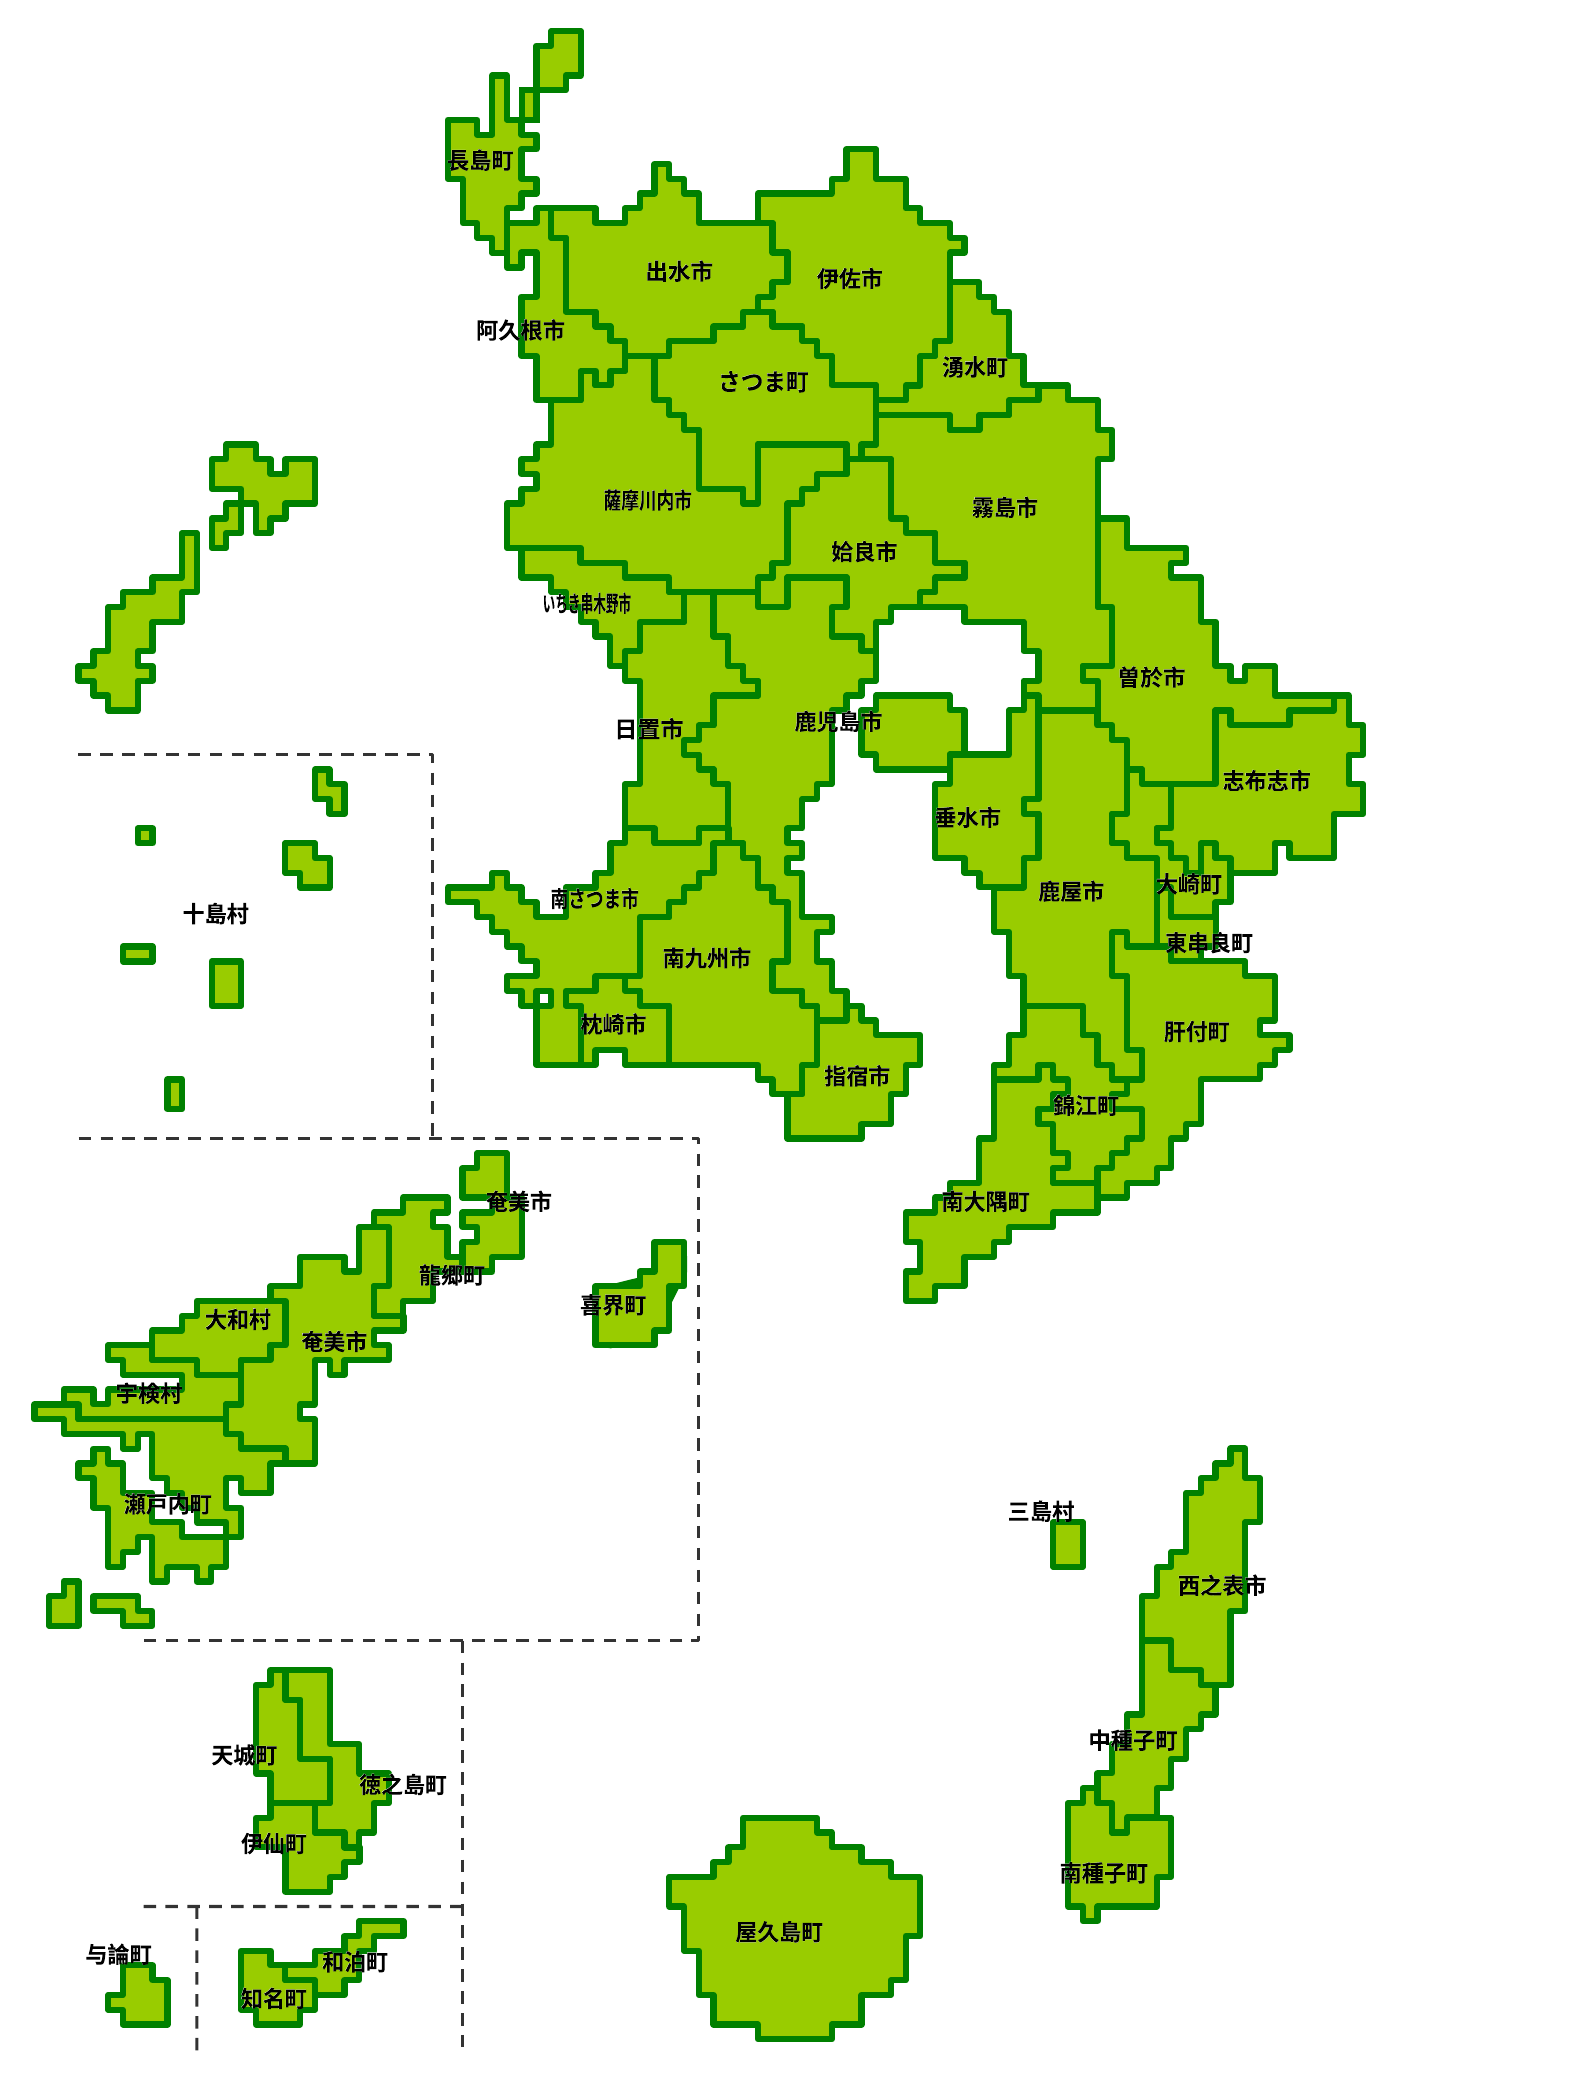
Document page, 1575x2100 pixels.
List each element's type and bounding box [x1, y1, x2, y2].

text_box [971, 496, 1038, 519]
text_box [1165, 931, 1253, 954]
text_box [580, 1293, 646, 1317]
text_box [477, 318, 565, 342]
text_box [205, 1307, 271, 1331]
text_box [211, 1743, 277, 1767]
text_box [580, 1012, 646, 1036]
text_box [1060, 1861, 1148, 1885]
text_box [1156, 872, 1222, 895]
text_box [1053, 1093, 1119, 1117]
text_box [359, 1773, 447, 1796]
text_box [240, 1832, 307, 1855]
text_box [934, 805, 1001, 829]
text_box [617, 717, 683, 740]
text_box [301, 1330, 367, 1353]
text_box [831, 540, 898, 563]
text_box [646, 259, 713, 283]
text_box [116, 1381, 183, 1405]
text_box [485, 1190, 552, 1213]
text_box [182, 902, 249, 925]
text_box [34, 30, 1364, 2040]
text_box [1008, 1499, 1075, 1523]
text_box [735, 1920, 823, 1944]
text_box [551, 887, 639, 910]
text_box [447, 148, 514, 172]
text_box [85, 1942, 152, 1966]
text_box [1089, 1728, 1178, 1752]
text_box [1038, 879, 1104, 903]
text_box [1222, 769, 1311, 792]
text_box [816, 267, 883, 290]
text_box [419, 1263, 485, 1287]
text_box [720, 370, 809, 393]
text_box [1163, 1020, 1230, 1043]
text_box [240, 1987, 307, 2010]
text_box [824, 1064, 890, 1087]
text_box [794, 710, 882, 733]
text_box [942, 355, 1008, 378]
text_box [663, 946, 751, 969]
text_box [123, 1492, 212, 1515]
text_box [604, 488, 692, 512]
text_box [942, 1190, 1030, 1213]
text_box [1178, 1573, 1267, 1597]
text_box [322, 1950, 388, 1973]
text_box [78, 2049, 700, 2055]
text_box [543, 591, 631, 615]
text_box [1119, 665, 1186, 689]
